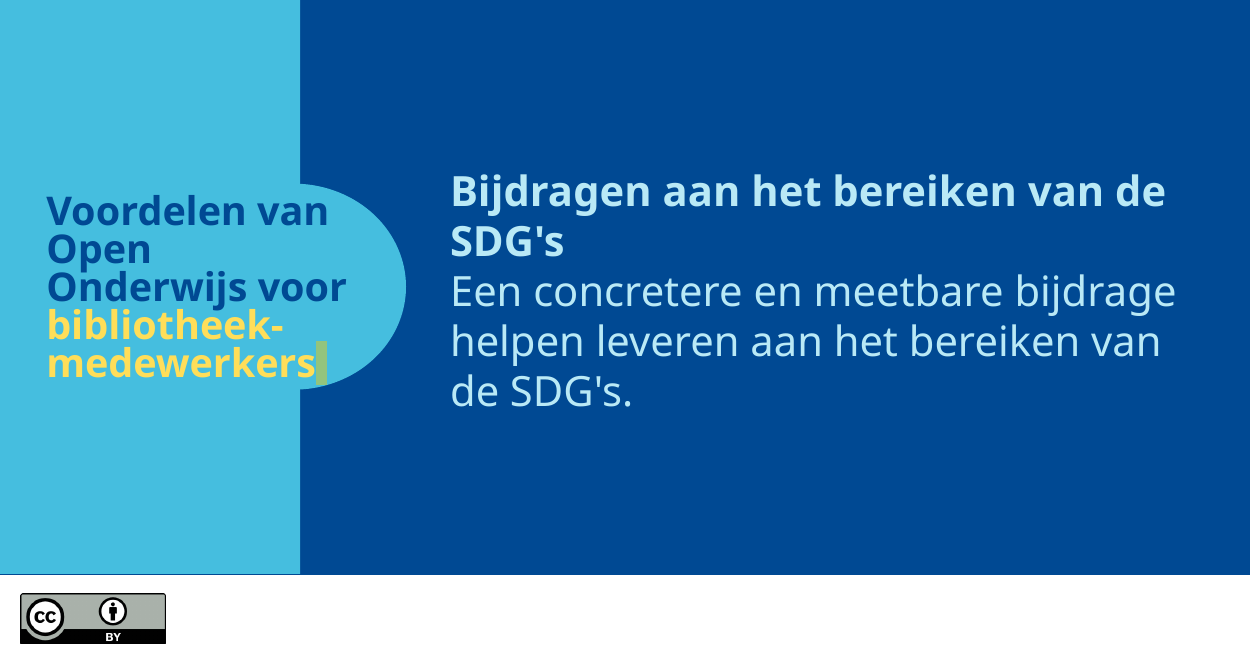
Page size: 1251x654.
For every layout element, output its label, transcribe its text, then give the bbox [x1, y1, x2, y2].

text_box Bijdragen aan het bereiken van de SDG's Een concretere en meetbare bijdrage helpen leveren aan het bereiken van de SDG's. [437, 152, 1200, 427]
picture [20, 592, 166, 645]
text_box [0, 582, 1250, 654]
text_box Voordelen van Open Onderwijs voor bibliotheek- medewerkers [31, 179, 367, 400]
text_box [367, 208, 407, 365]
text_box [0, 0, 301, 574]
